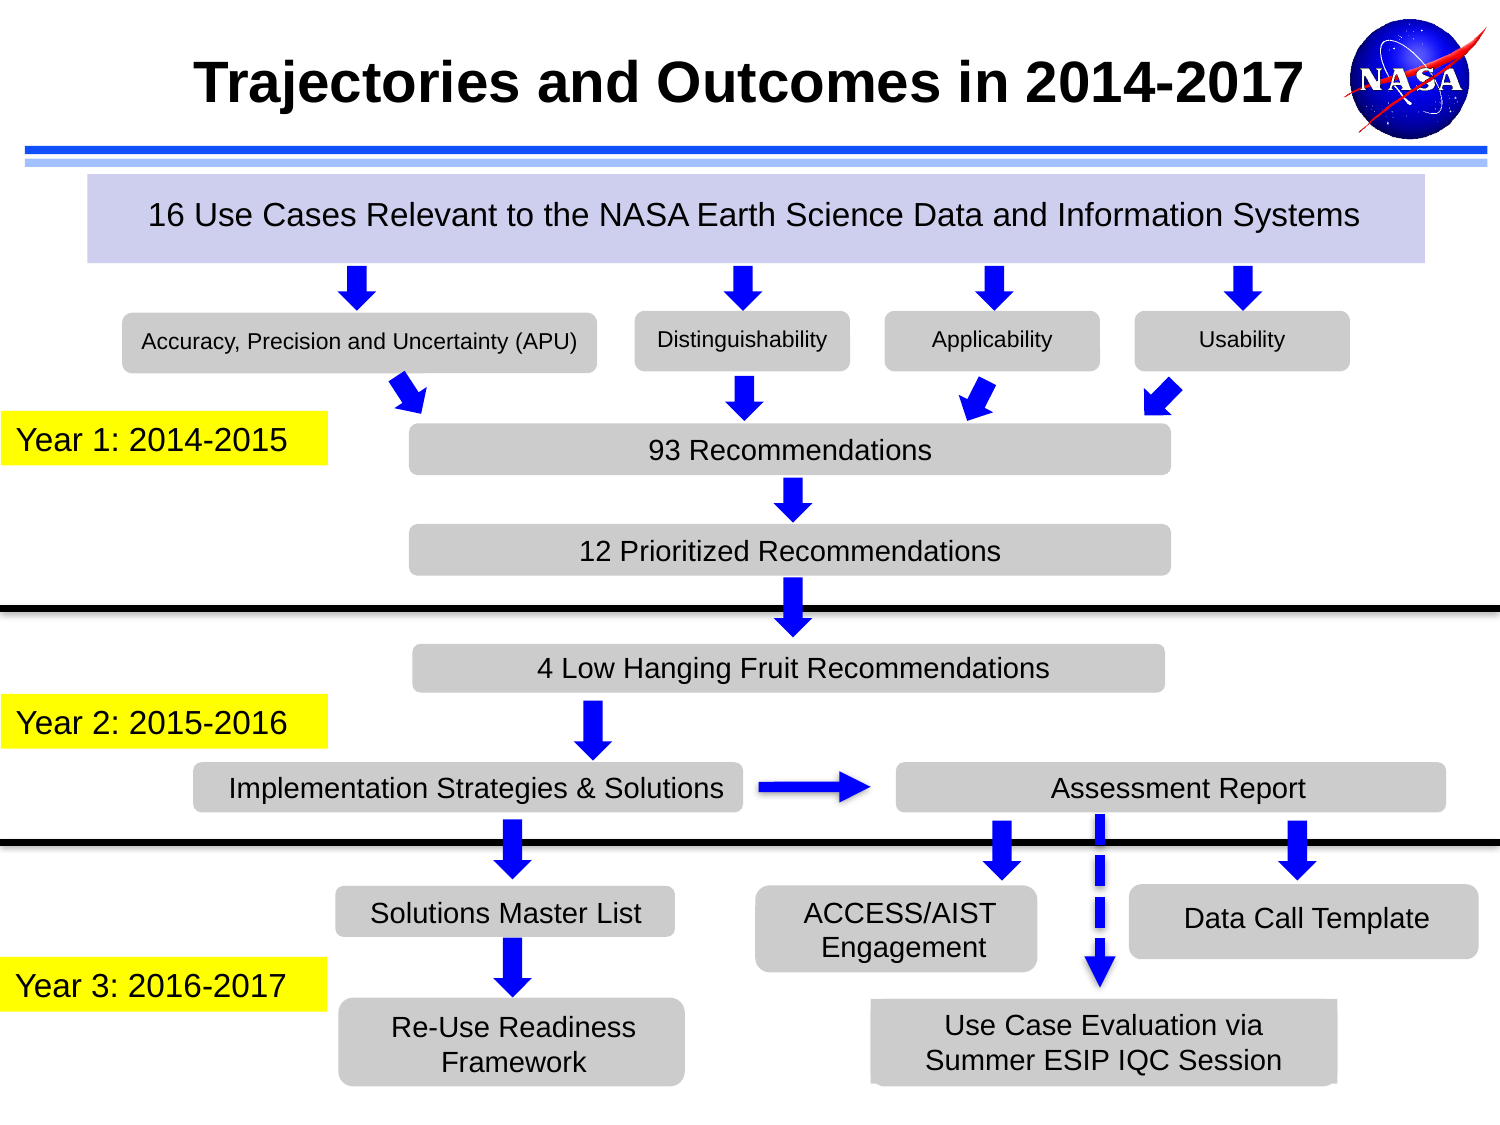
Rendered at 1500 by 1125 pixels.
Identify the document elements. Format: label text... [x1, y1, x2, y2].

text_box ACCESS/AIST Engagement [788, 886, 1020, 972]
text_box [755, 885, 1038, 973]
text_box [337, 265, 377, 311]
text_box [1143, 380, 1183, 416]
text_box 4 Low Hanging Fruit Recommendations [513, 642, 1074, 692]
text_box [974, 265, 1014, 309]
text_box [723, 265, 763, 309]
text_box [773, 616, 813, 638]
text_box [773, 485, 813, 522]
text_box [884, 310, 1101, 372]
text_box [1277, 851, 1317, 881]
text_box [958, 380, 997, 421]
text_box [493, 937, 532, 997]
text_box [408, 423, 1172, 476]
text_box [982, 851, 1022, 881]
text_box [634, 310, 851, 372]
text_box Re-Use Readiness Framework [309, 1000, 719, 1086]
text_box [724, 380, 764, 421]
text_box Implementation Strategies & Solutions [168, 761, 785, 812]
text_box Year 2: 2015-2016 [0, 693, 328, 749]
text_box [783, 585, 803, 607]
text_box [408, 523, 1172, 576]
text_box Year 1: 2014-2015 [0, 410, 328, 466]
text_box [388, 382, 427, 414]
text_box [1134, 310, 1351, 372]
text_box Solutions Master List [337, 886, 675, 937]
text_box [121, 312, 598, 374]
text_box [87, 174, 1425, 264]
text_box [493, 851, 532, 880]
text_box [1128, 884, 1479, 960]
text_box [992, 820, 1012, 841]
text_box Use Case Evaluation via Summer ESIP IQC Session [870, 998, 1338, 1084]
text_box Assessment Report [870, 761, 1487, 812]
text_box Year 3: 2016-2017 [0, 956, 328, 1012]
text_box 16 Use Cases Relevant to the NASA Earth Science Data and Information Systems [110, 186, 1400, 241]
text_box [573, 700, 613, 761]
text_box Data Call Template [1160, 891, 1446, 942]
picture [1426, 10, 1500, 150]
text_box [1223, 265, 1263, 309]
text_box [1287, 820, 1308, 841]
title Trajectories and Outcomes in 2014-2017 [74, 0, 1426, 171]
text_box [502, 819, 523, 841]
text_box [412, 643, 1166, 693]
